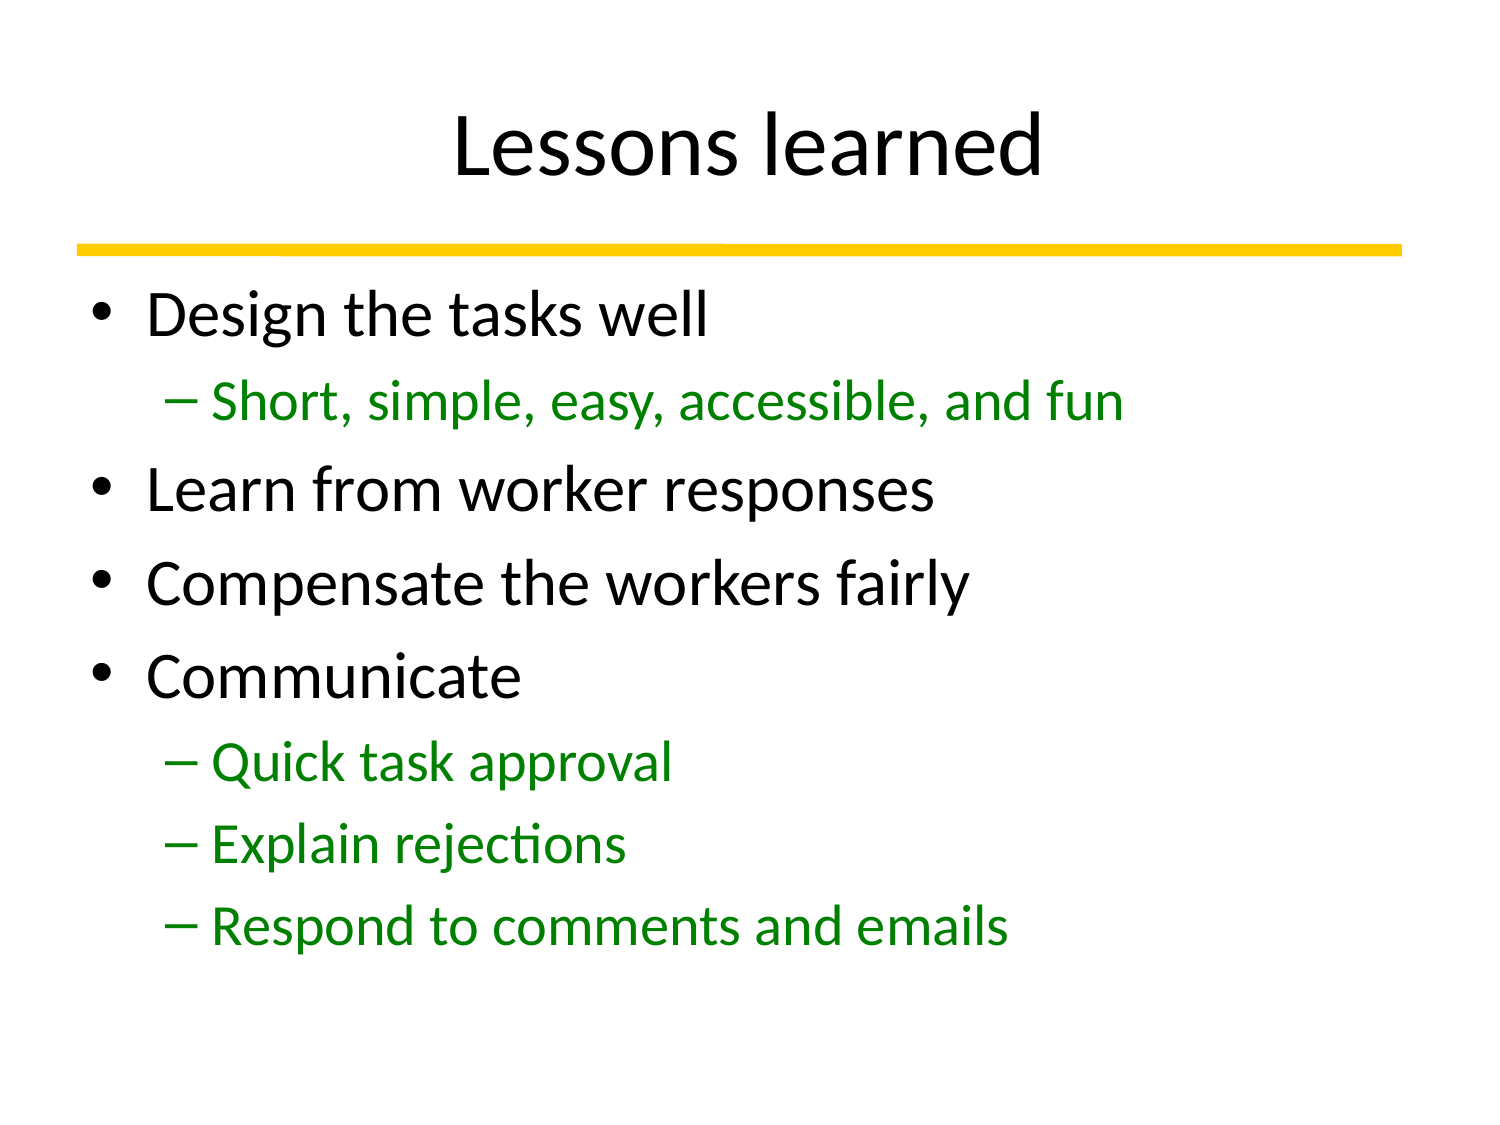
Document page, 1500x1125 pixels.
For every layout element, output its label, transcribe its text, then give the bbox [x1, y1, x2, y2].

list Design the tasks well Short, simple, easy, accessible, and fun Learn from worker responses Compensate the workers fairly Communicate Quick task approval Explain rejections Respond to comments and emails [75, 262, 1425, 1005]
title Lessons learned [75, 45, 1425, 233]
